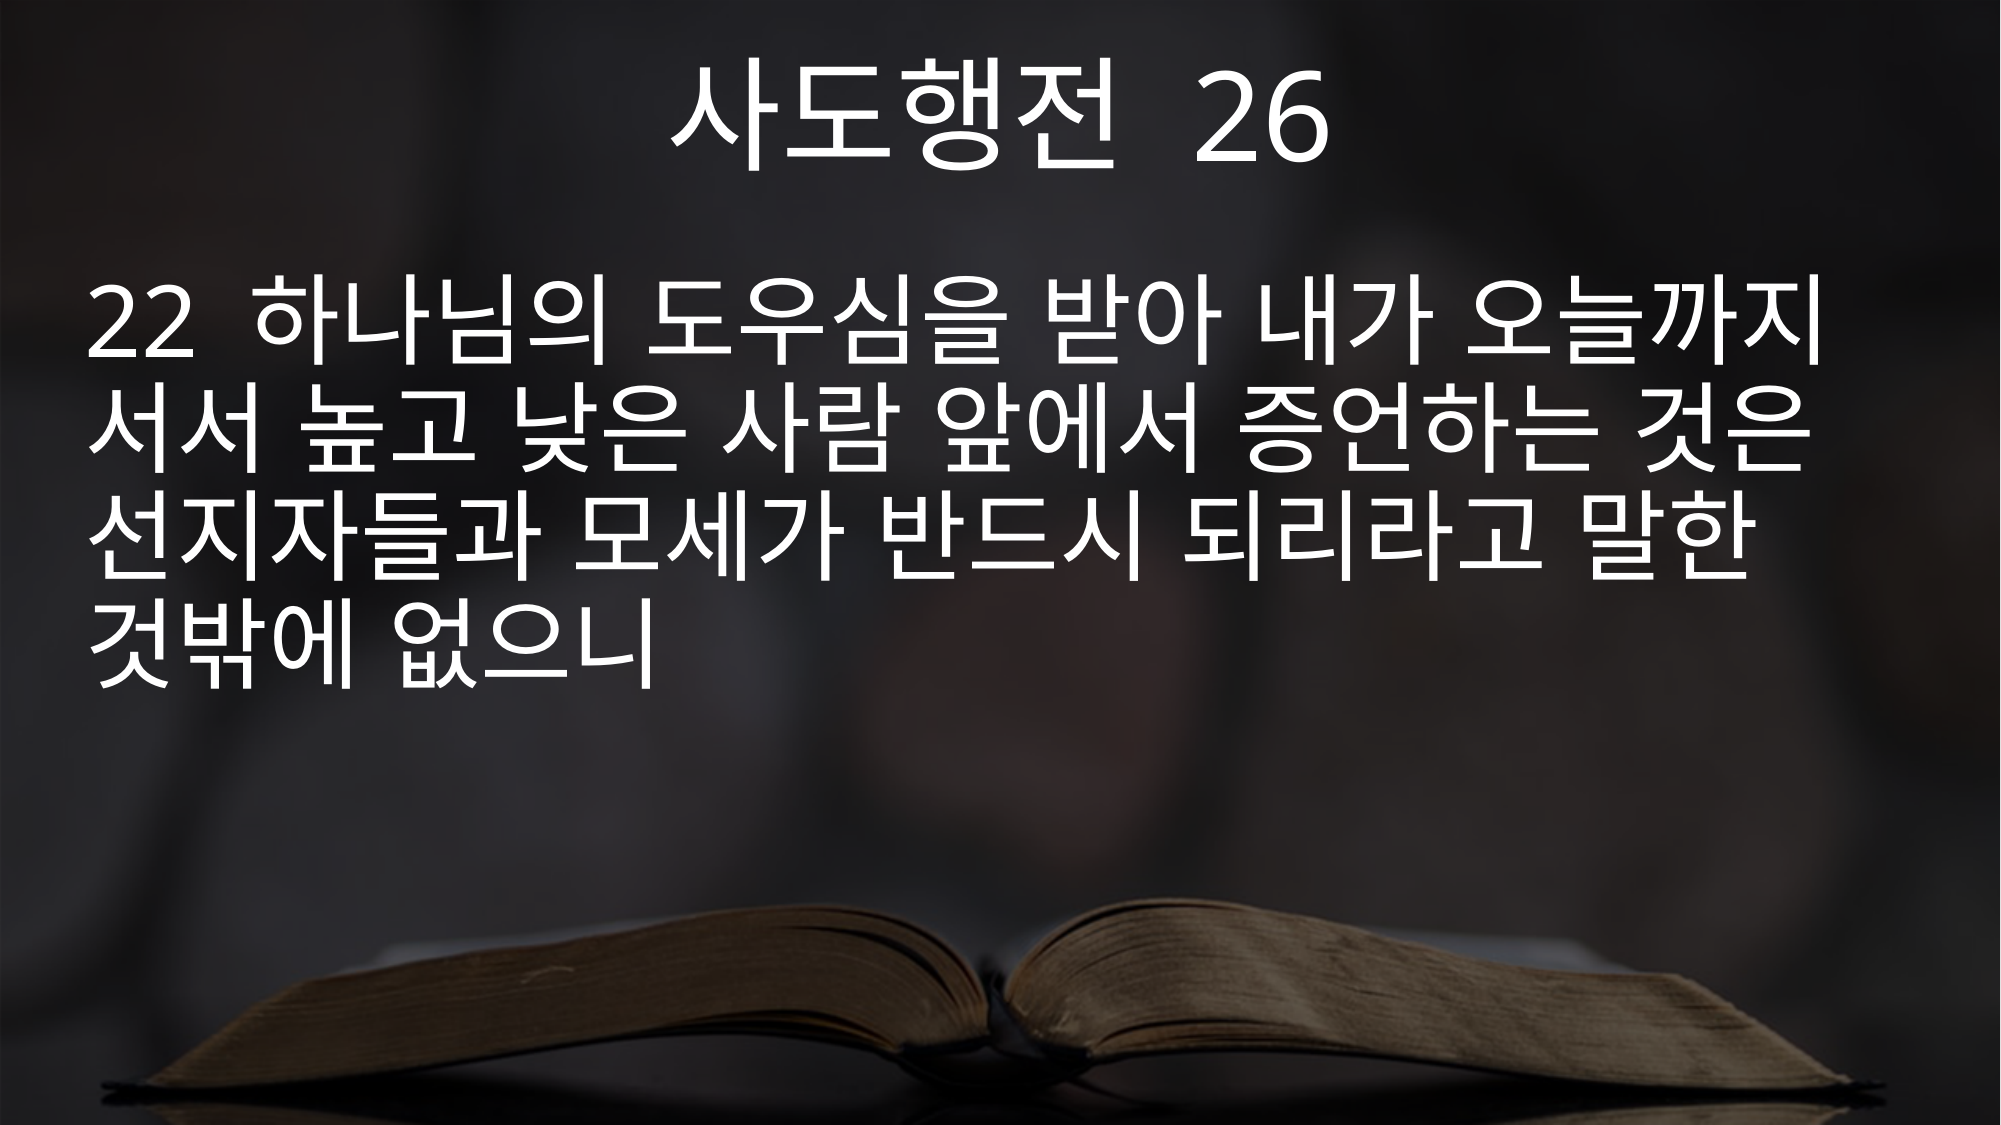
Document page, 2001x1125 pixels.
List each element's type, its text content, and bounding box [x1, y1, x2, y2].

footer 사도행전 26 [0, 32, 2000, 192]
picture [0, 0, 2001, 1125]
list 22 하나님의 도우심을 받아 내가 오늘까지 서서 높고 낮은 사람 앞에서 증언하는 것은 선지자들과 모세가 반드시 되리라고 말한 것밖에 없으니 [69, 263, 1953, 423]
